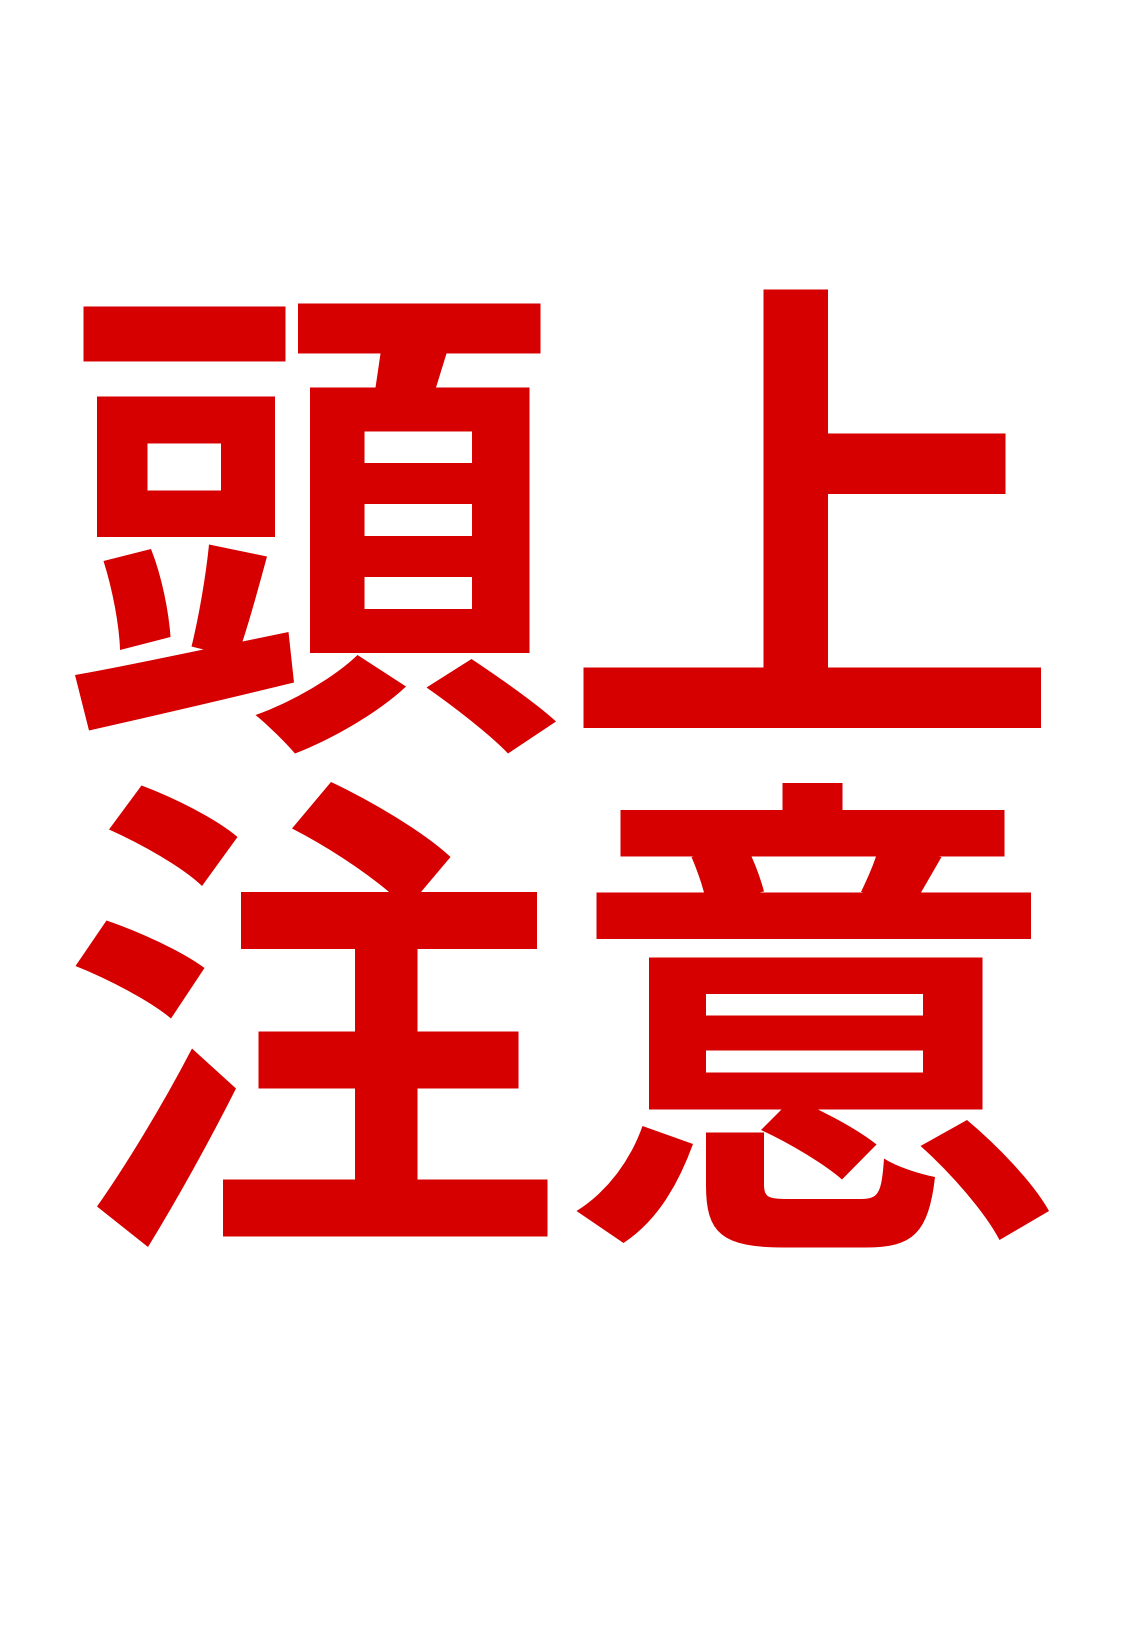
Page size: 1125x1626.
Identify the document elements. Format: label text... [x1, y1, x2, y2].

text_box 頭上 注意 [1, 301, 1125, 1317]
